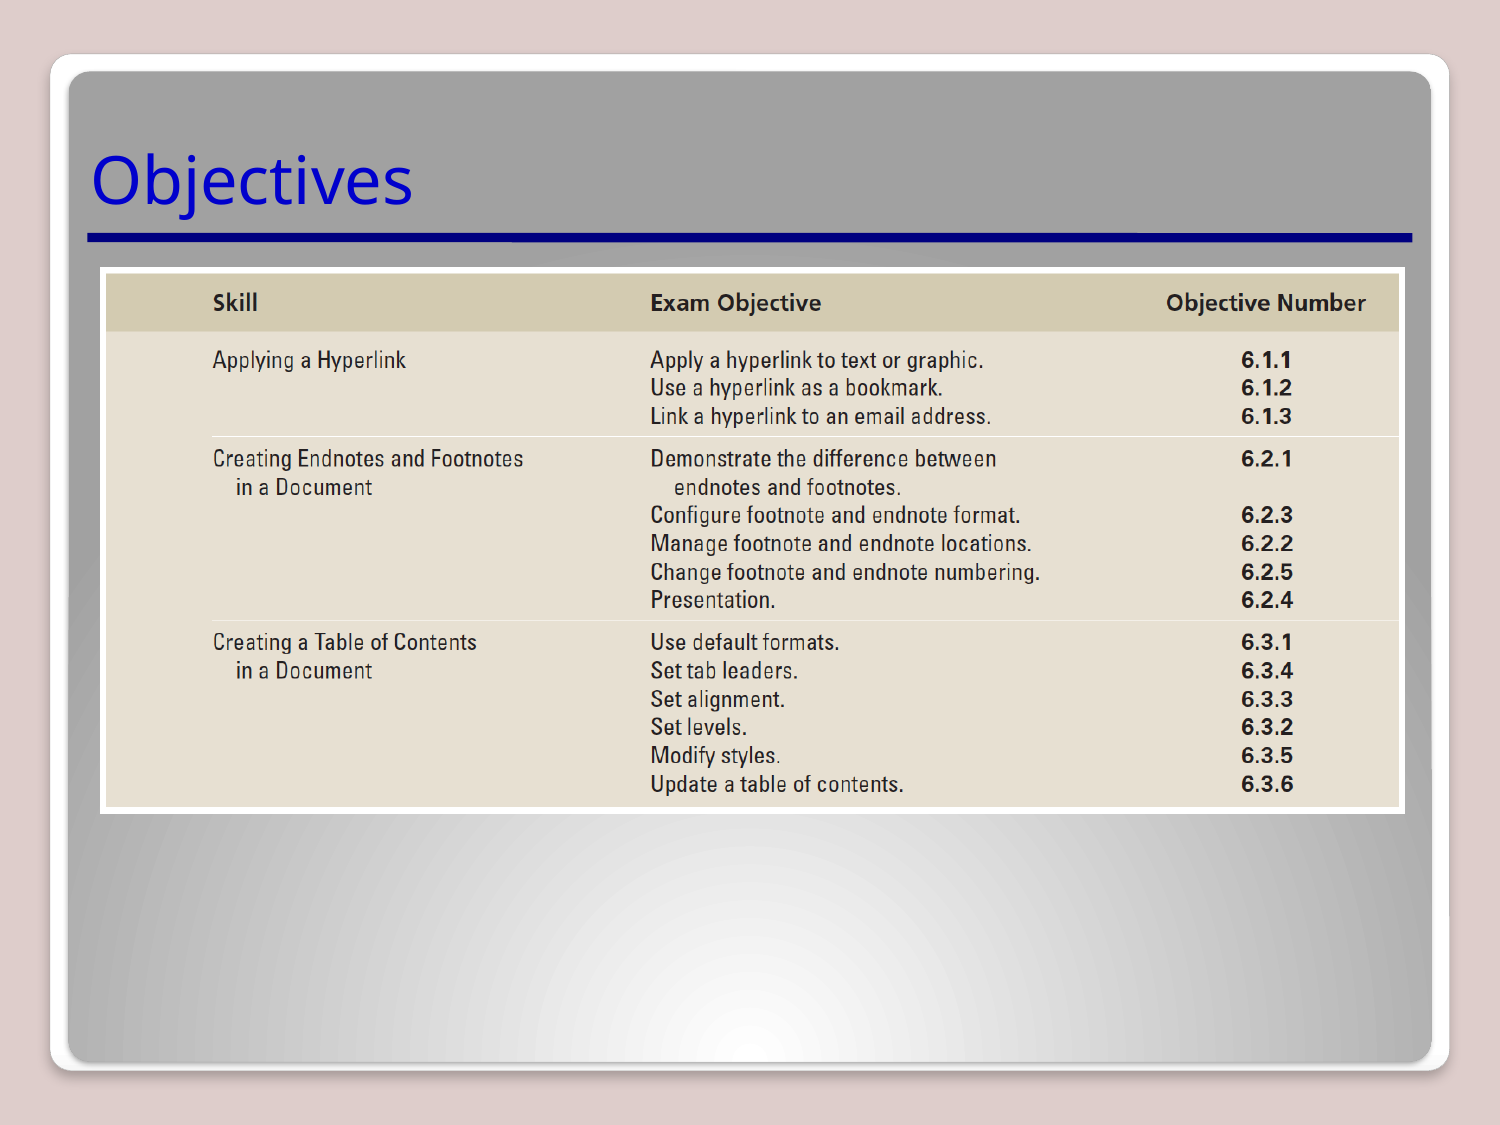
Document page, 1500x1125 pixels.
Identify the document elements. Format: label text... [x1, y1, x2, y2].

title Objectives [74, 74, 1426, 226]
picture [100, 266, 1406, 814]
